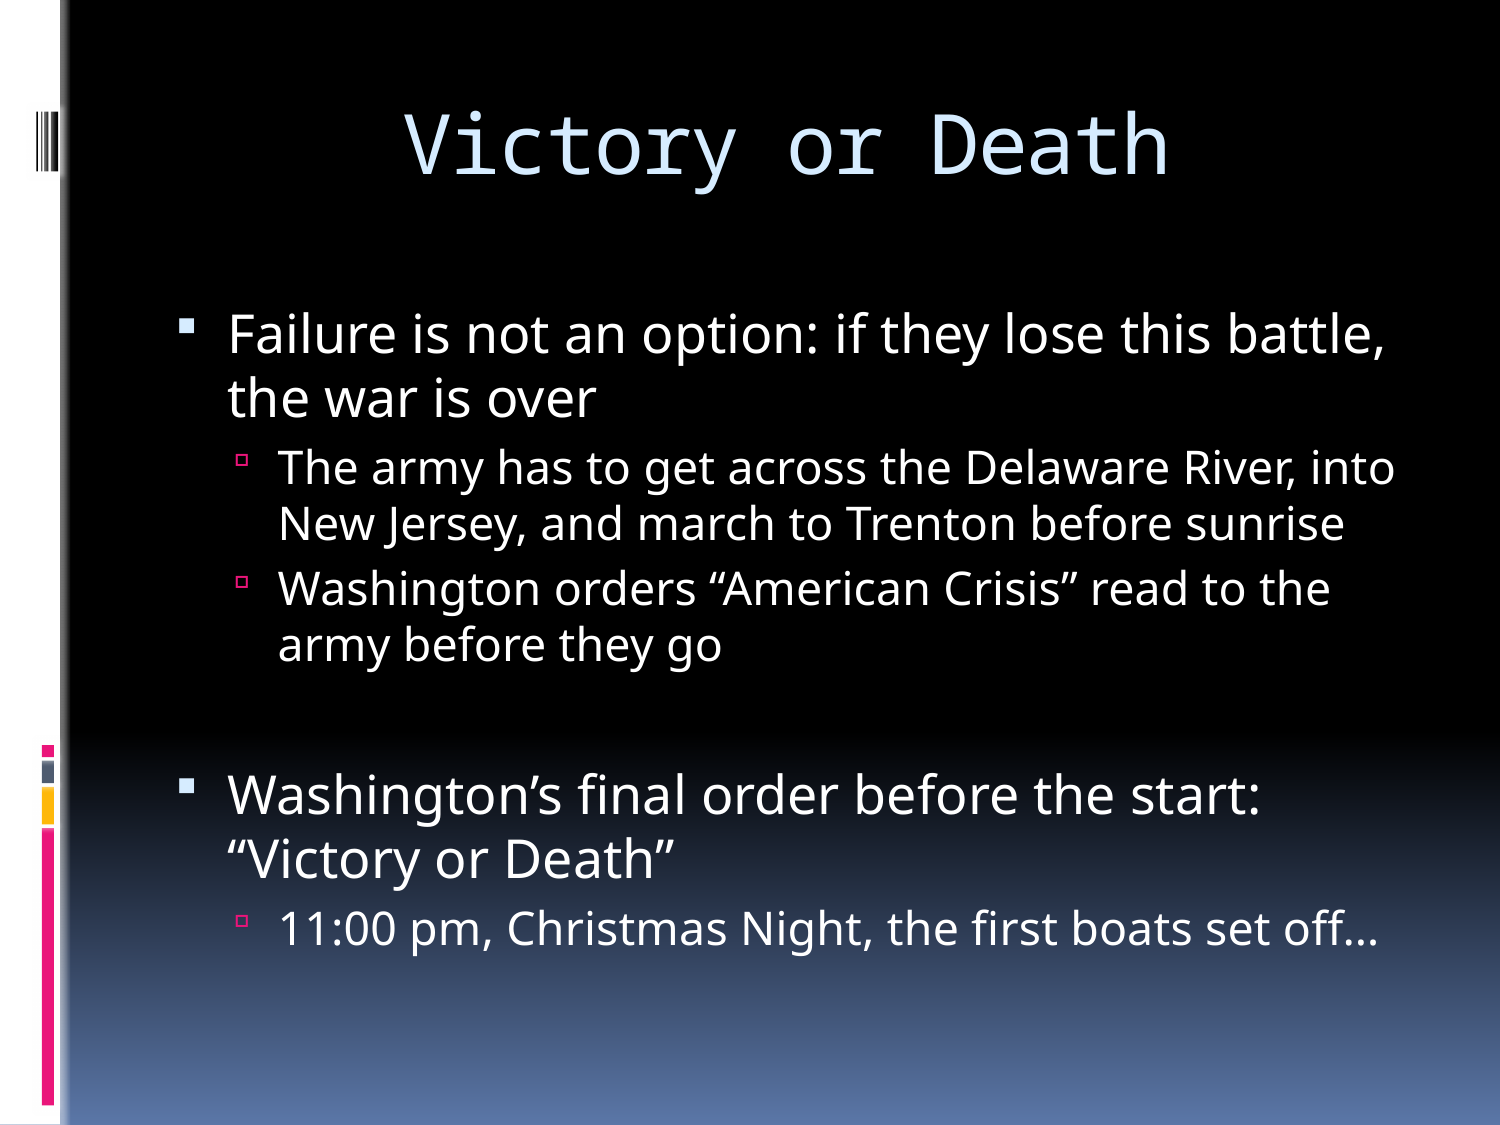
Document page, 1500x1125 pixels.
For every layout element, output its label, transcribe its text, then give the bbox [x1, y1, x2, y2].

title Victory or Death [150, 83, 1425, 234]
list Failure is not an option: if they lose this battle, the war is over The army has to get across the Delaware River, into New Jersey, and march to Trenton before sunrise Washington orders “American Crisis” read to the army before they go Washington’s final order before the start: “Victory or Death” 11:00 pm, Christmas Night, the first boats set off… [150, 292, 1425, 1043]
